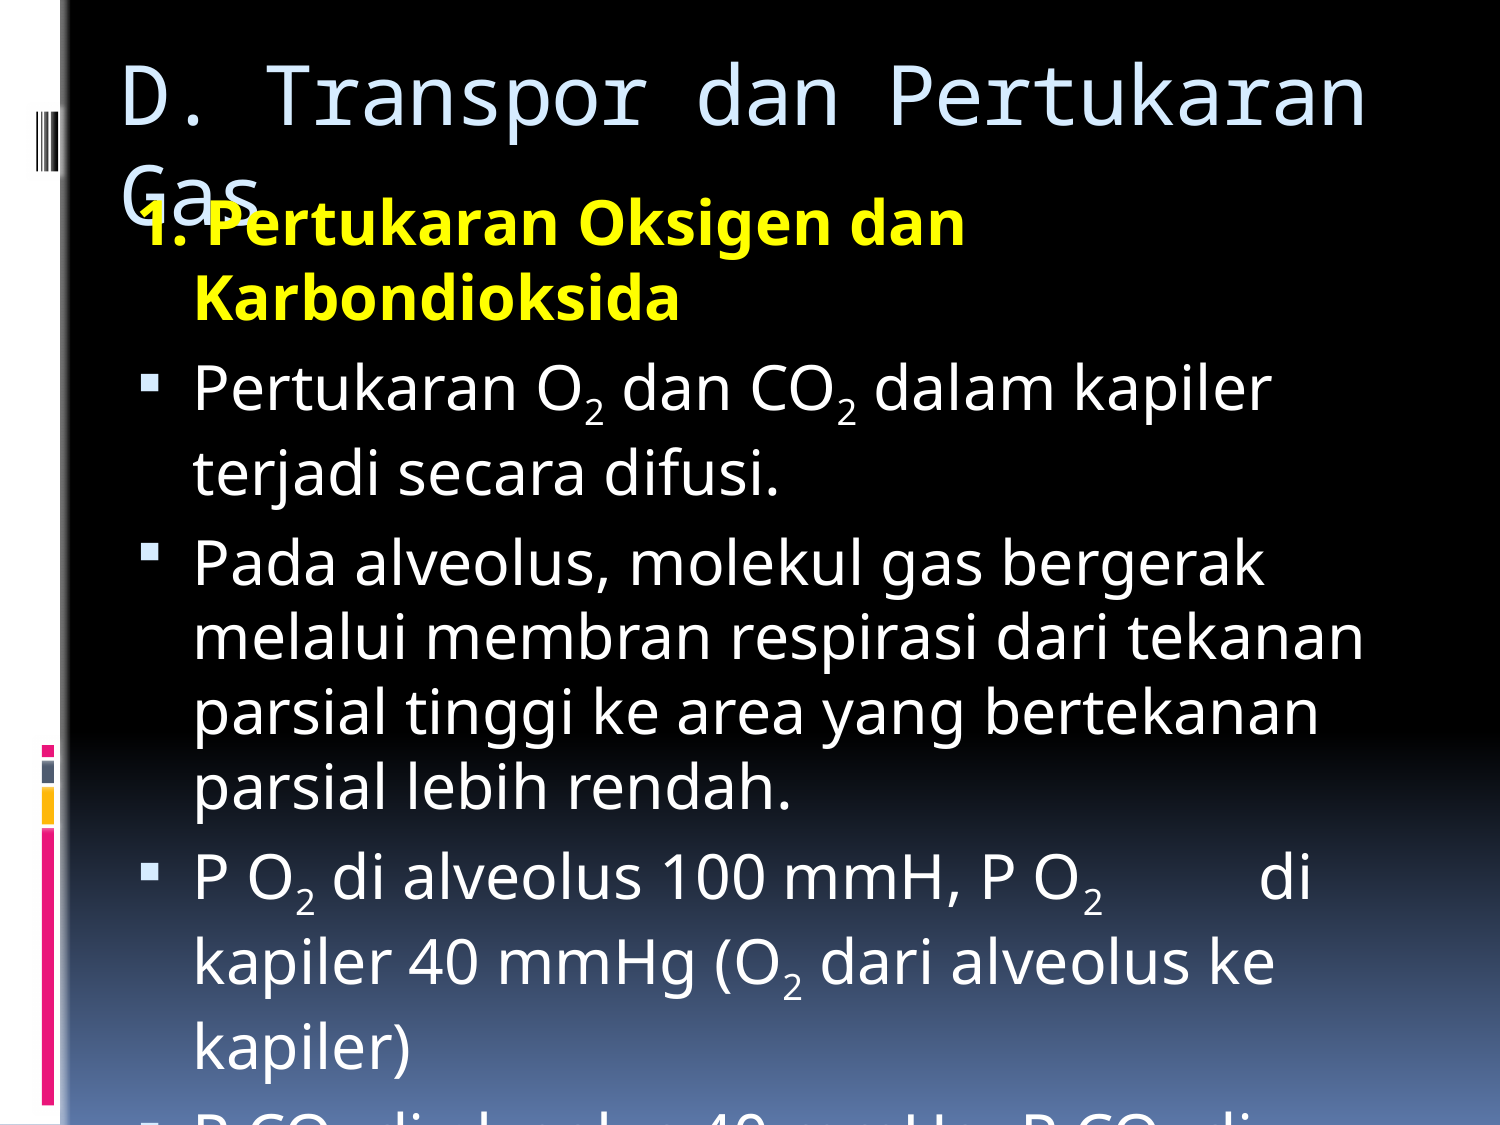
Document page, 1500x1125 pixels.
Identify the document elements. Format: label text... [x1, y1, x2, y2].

list 1. Pertukaran Oksigen dan Karbondioksida Pertukaran O2 dan CO2 dalam kapiler terjadi secara difusi. Pada alveolus, molekul gas bergerak melalui membran respirasi dari tekanan parsial tinggi ke area yang bertekanan parsial lebih rendah. P O2 di alveolus 100 mmH, P O2 di kapiler 40 mmHg (O2 dari alveolus ke kapiler) P CO2 di alveolus 40 mmHg, P CO2 di kapiler 46 mmHg (CO2 dari kapiler ke alveolus) [110, 175, 1465, 1043]
title D. Transpor dan Pertukaran Gas [105, 35, 1456, 141]
